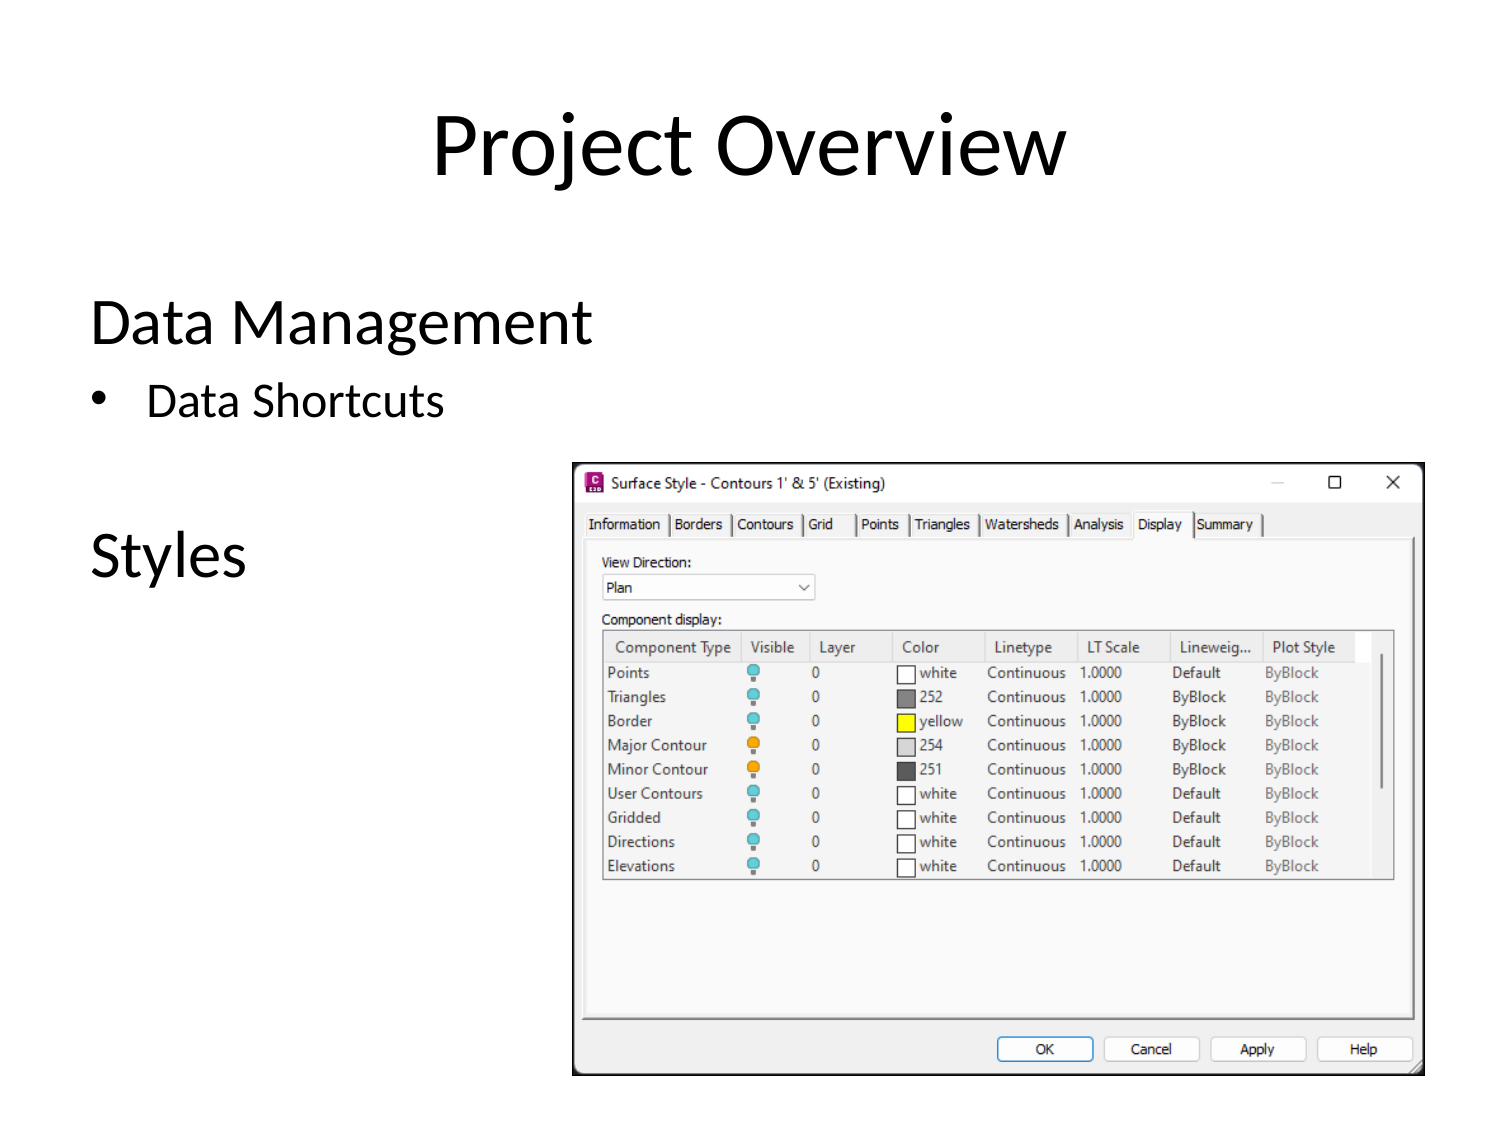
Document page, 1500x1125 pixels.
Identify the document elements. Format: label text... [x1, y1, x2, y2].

picture [571, 462, 1426, 1076]
title Project Overview [75, 45, 1425, 233]
list Data Management Data Shortcuts Styles [75, 270, 963, 613]
